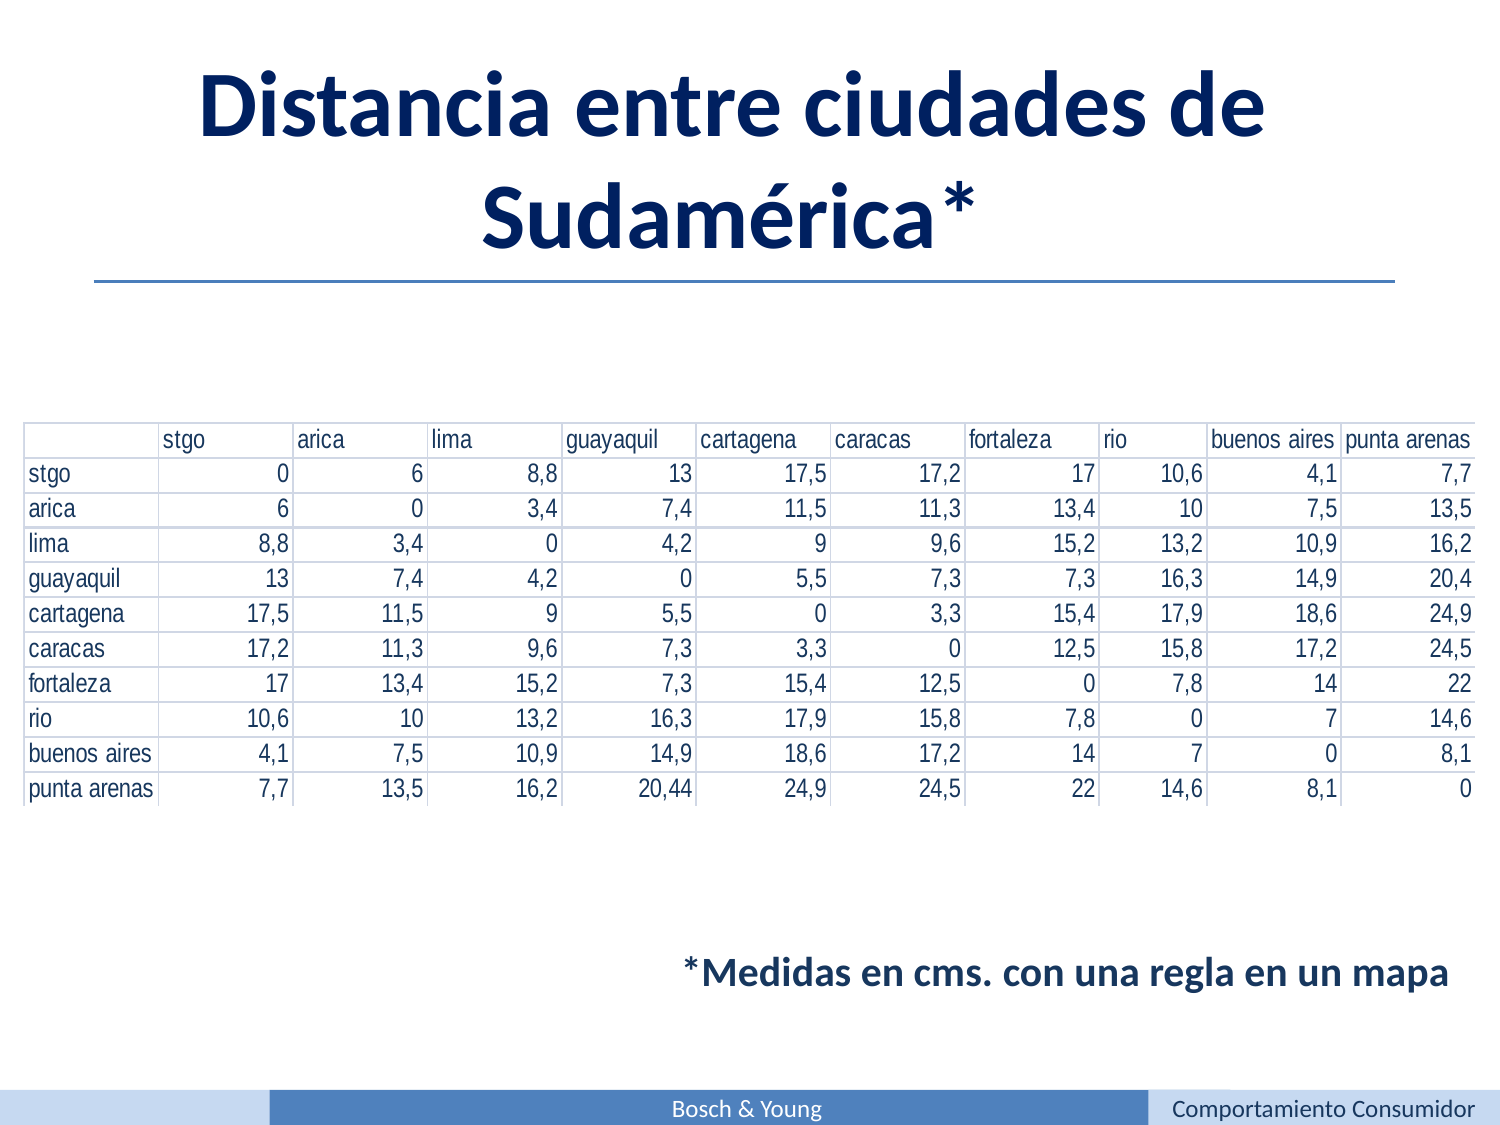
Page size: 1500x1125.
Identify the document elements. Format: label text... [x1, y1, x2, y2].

text_box Comportamiento Consumidor [1146, 1088, 1500, 1125]
text_box [0, 1088, 272, 1125]
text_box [23, 421, 1477, 809]
text_box *Medidas en cms. con una regla en un mapa [414, 937, 1465, 1003]
text_box Distancia entre ciudades de Sudamérica* [46, 35, 1418, 275]
text_box Bosch & Young [272, 1088, 1146, 1125]
